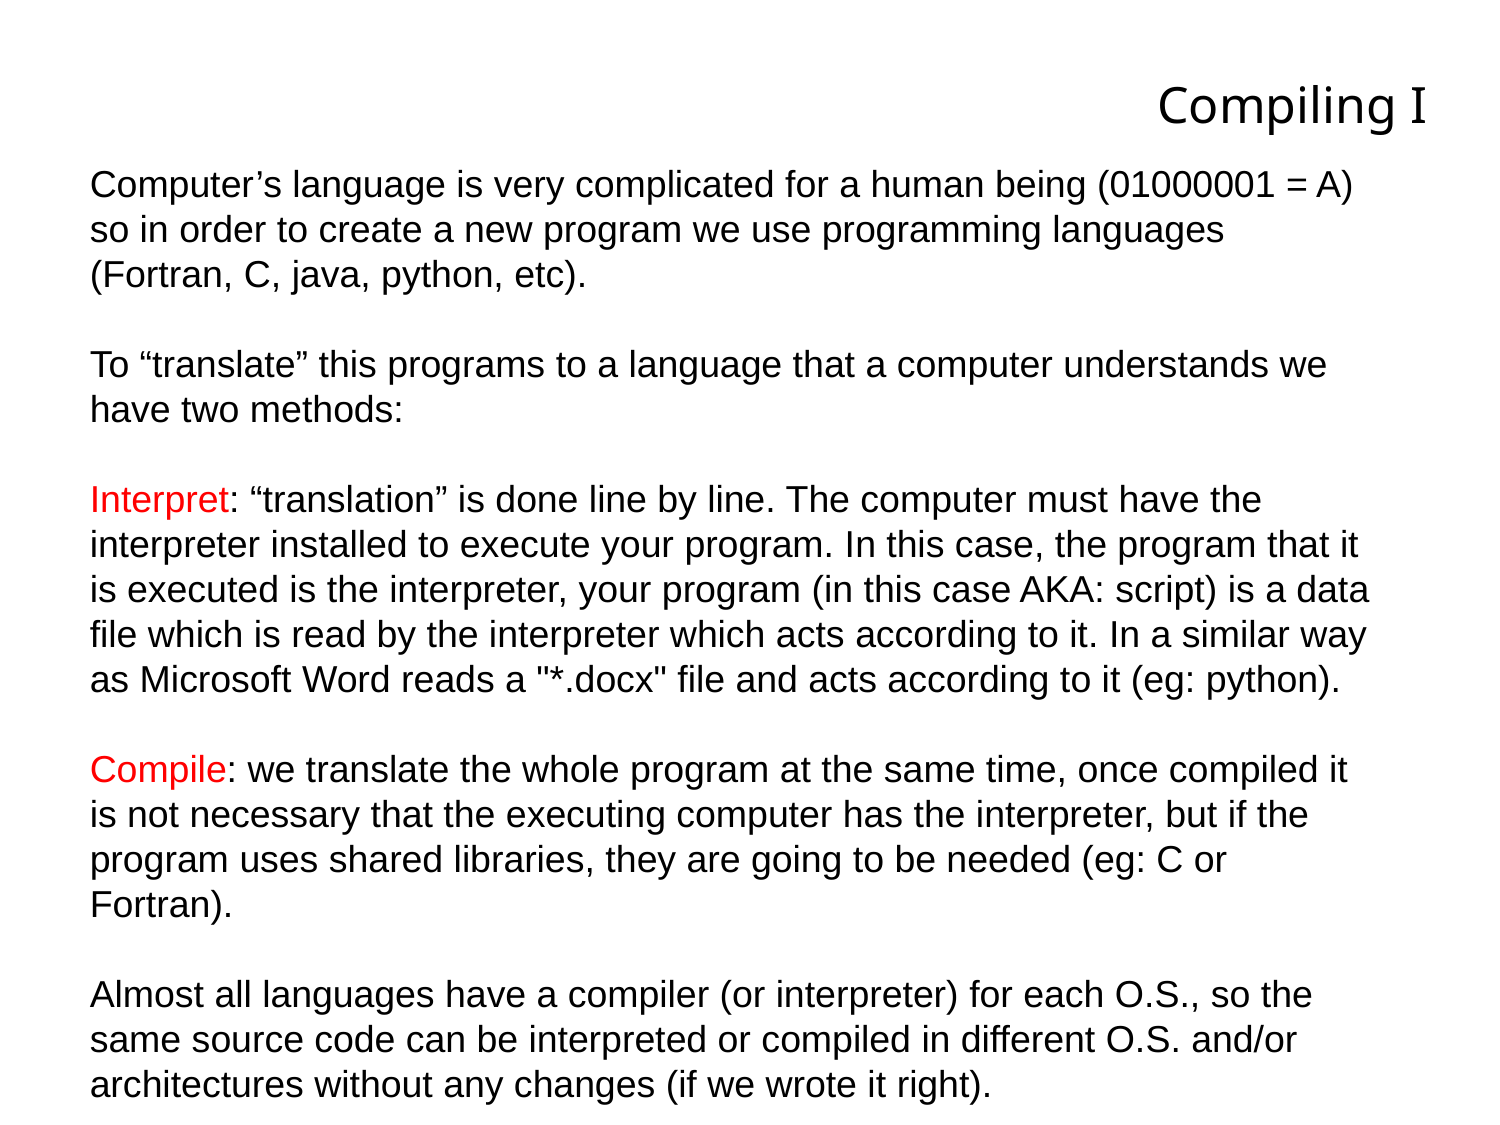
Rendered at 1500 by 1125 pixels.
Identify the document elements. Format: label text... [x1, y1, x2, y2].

text_box Computer’s language is very complicated for a human being (01000001 = A) so in order to create a new program we use programming languages (Fortran, C, java, python, etc). To “translate” this programs to a language that a computer understands we have two methods: Interpret: “translation” is done line by line. The computer must have the interpreter installed to execute your program. In this case, the program that it is executed is the interpreter, your program (in this case AKA: script) is a data file which is read by the interpreter which acts according to it. In a similar way as Microsoft Word reads a "*.docx" file and acts according to it (eg: python). Compile: we translate the whole program at the same time, once compiled it is not necessary that the executing computer has the interpreter, but if the program uses shared libraries, they are going to be needed (eg: C or Fortran). Almost all languages have a compiler (or interpreter) for each O.S., so the same source code can be interpreted or compiled in different O.S. and/or architectures without any changes (if we wrote it right). [74, 153, 1393, 1113]
text_box Compiling I [1142, 65, 1443, 141]
